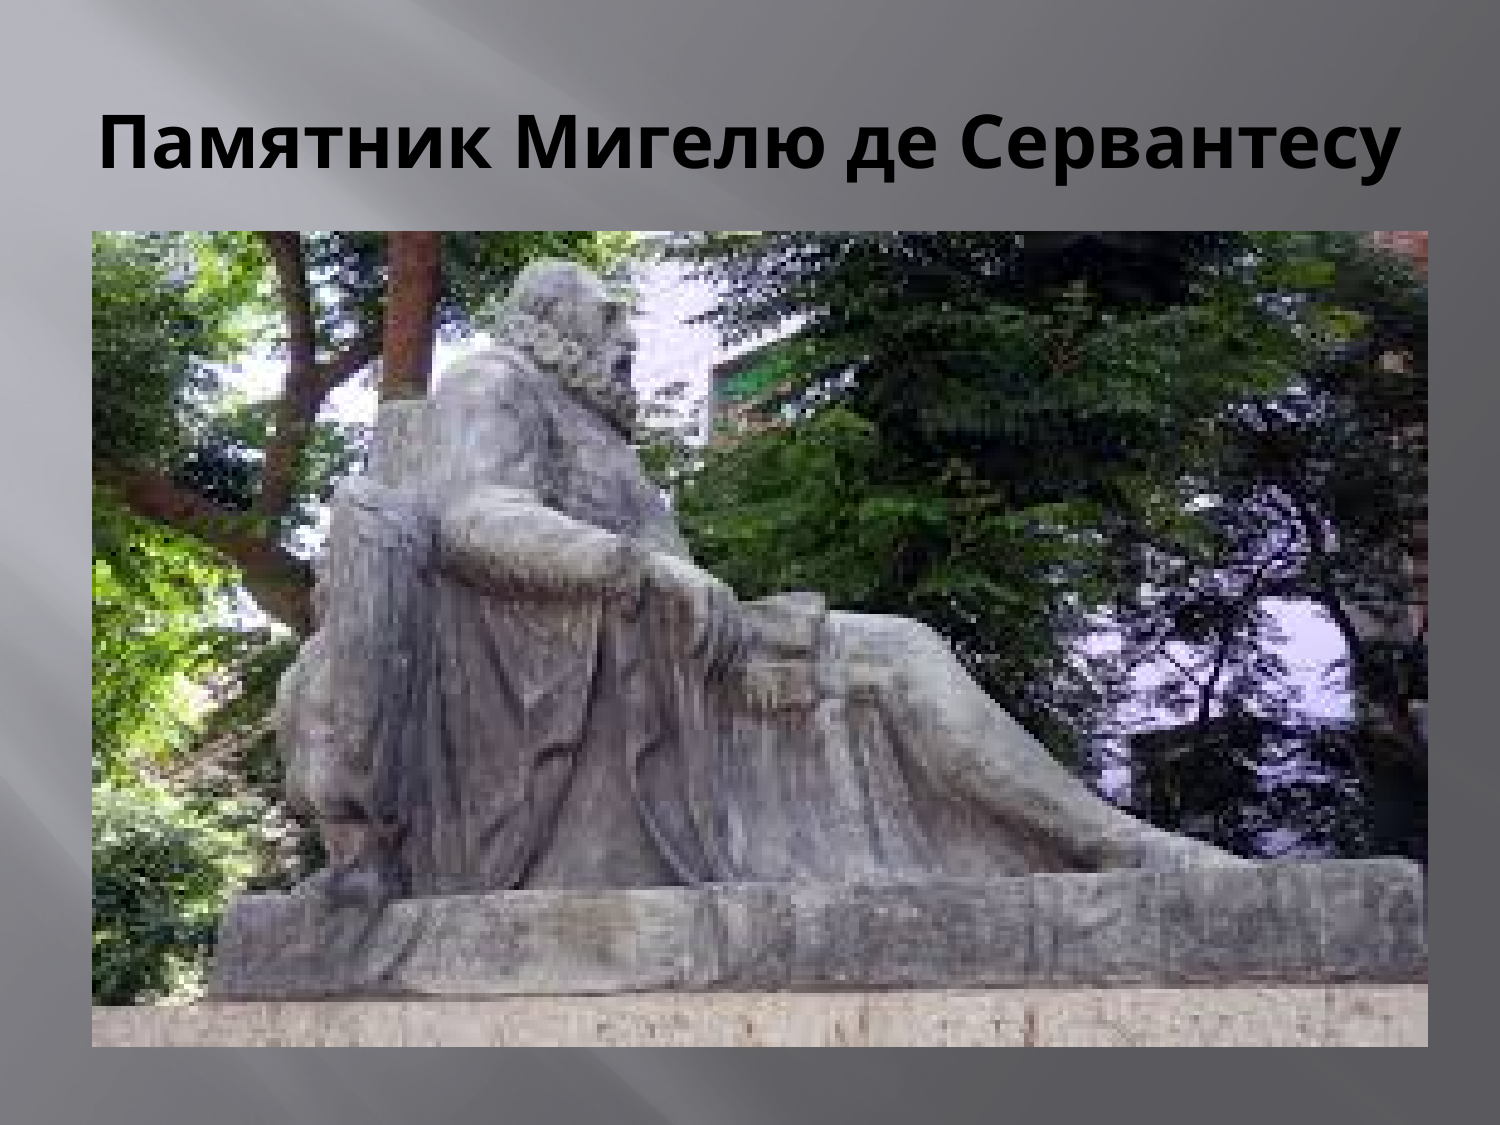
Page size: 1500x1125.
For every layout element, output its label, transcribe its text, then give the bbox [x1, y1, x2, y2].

picture [92, 231, 1428, 1047]
title Памятник Мигелю де Сервантесу [75, 45, 1425, 233]
